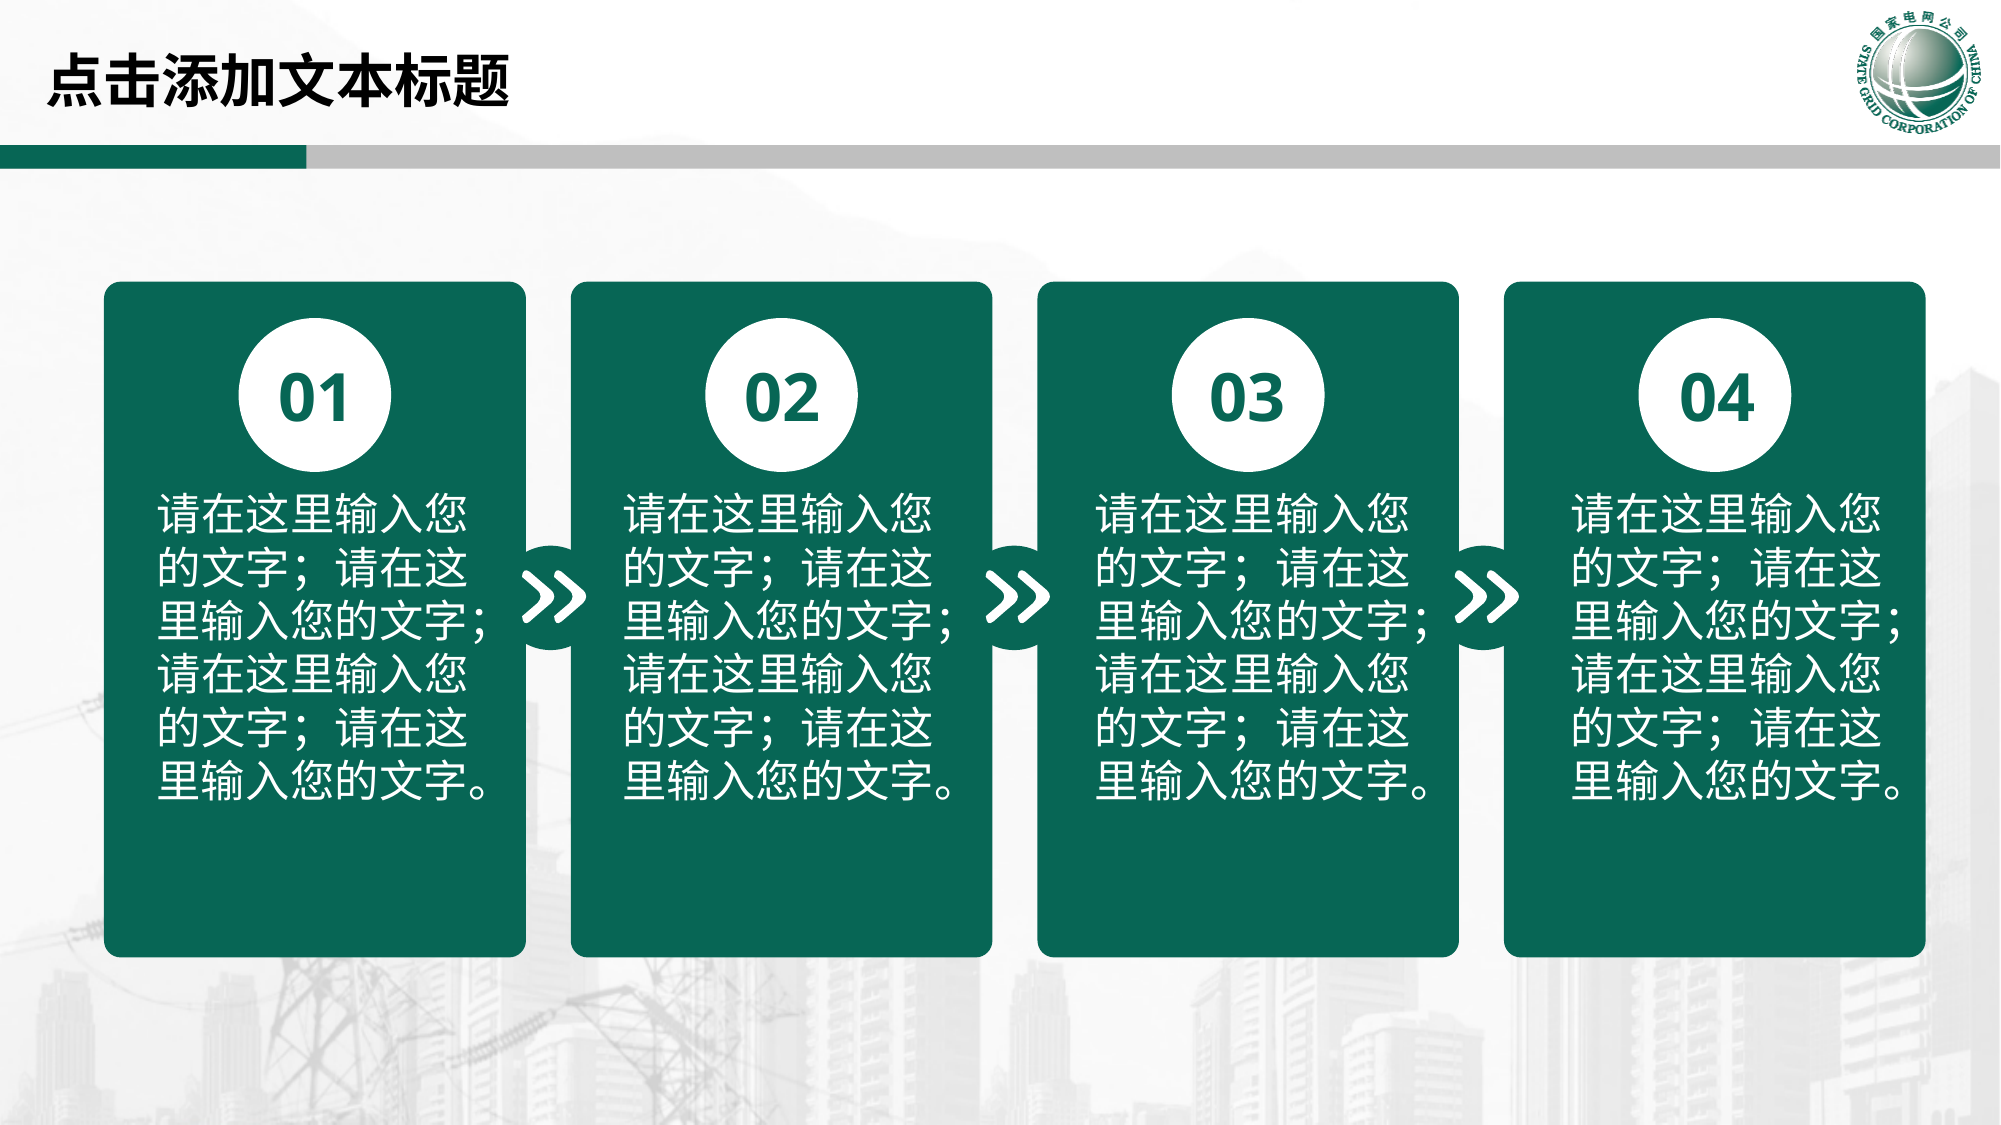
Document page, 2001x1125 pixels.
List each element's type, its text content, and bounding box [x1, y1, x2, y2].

text_box 请在这里输入您的文字；请在这里输入您的文字；请在这里输入您的文字；请在这里输入您的文字。 [1079, 478, 1427, 814]
text_box 请在这里输入您的文字；请在这里输入您的文字；请在这里输入您的文字；请在这里输入您的文字。 [607, 478, 950, 814]
picture [0, 0, 2001, 145]
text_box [498, 545, 603, 651]
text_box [962, 545, 1067, 651]
text_box 点击添加文本标题 [0, 37, 692, 122]
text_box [1638, 317, 1792, 472]
text_box [570, 281, 993, 958]
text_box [1171, 317, 1325, 472]
picture [0, 169, 2001, 1125]
text_box [103, 281, 526, 958]
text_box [705, 317, 858, 472]
text_box [1503, 281, 1926, 958]
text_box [1431, 545, 1536, 651]
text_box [238, 317, 392, 472]
text_box 请在这里输入您的文字；请在这里输入您的文字；请在这里输入您的文字；请在这里输入您的文字。 [1555, 478, 1899, 814]
text_box 请在这里输入您的文字；请在这里输入您的文字；请在这里输入您的文字；请在这里输入您的文字。 [141, 478, 485, 814]
text_box [1037, 281, 1459, 958]
